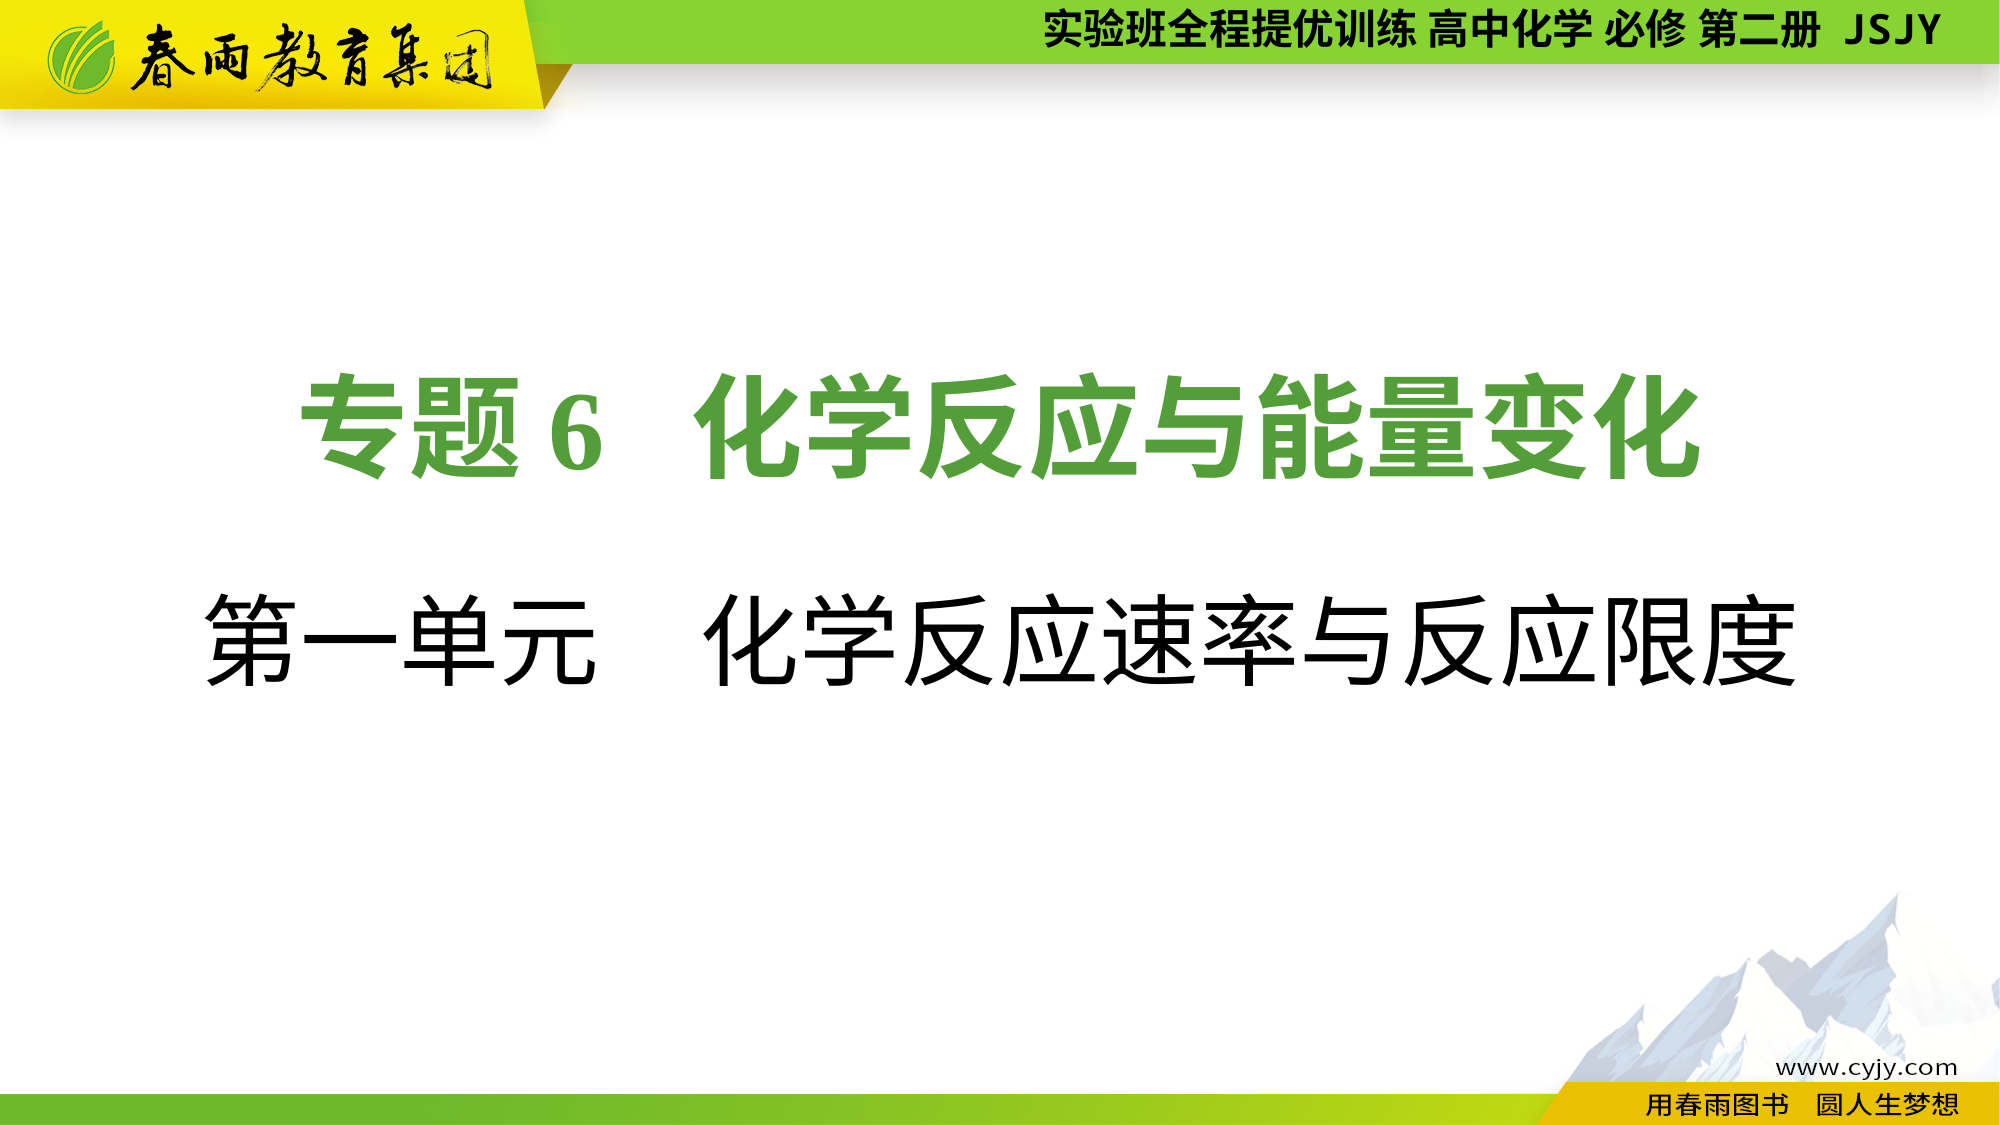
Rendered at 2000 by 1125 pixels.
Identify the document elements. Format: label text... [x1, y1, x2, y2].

picture [0, 0, 2000, 1125]
text_box 第一单元 化学反应速率与反应限度 [54, 511, 1946, 706]
text_box 专题6 化学反应与能量变化 [54, 282, 1946, 500]
